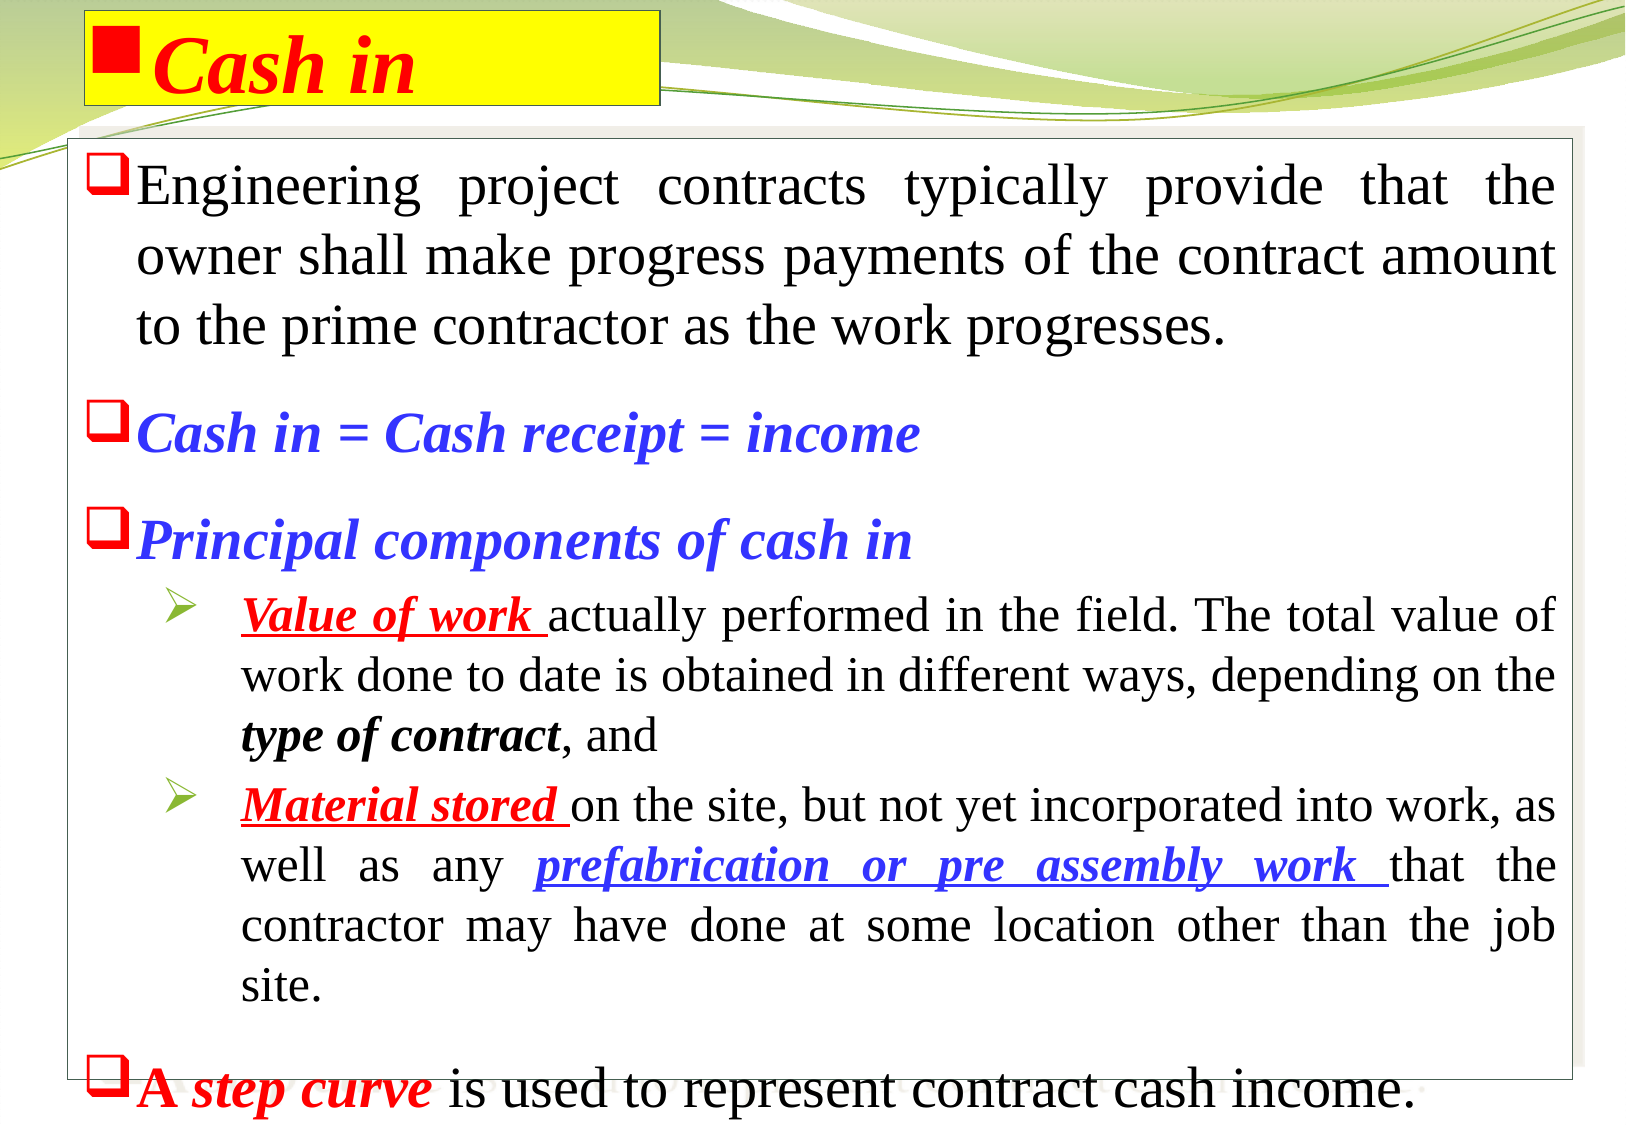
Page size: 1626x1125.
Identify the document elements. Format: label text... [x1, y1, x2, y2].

text_box Cash in [84, 10, 661, 106]
list Engineering project contracts typically provide that the owner shall make progress payments of the contract amount to the prime contractor as the work progresses. Cash in = Cash receipt = income Principal components of cash in Value of work actually performed in the field. The total value of work done to date is obtained in different ways, depending on the type of contract, and Material stored on the site, but not yet incorporated into work, as well as any prefabrication or pre assembly work that the contractor may have done at some location other than the job site. A step curve is used to represent contract cash income. [67, 138, 1573, 1080]
